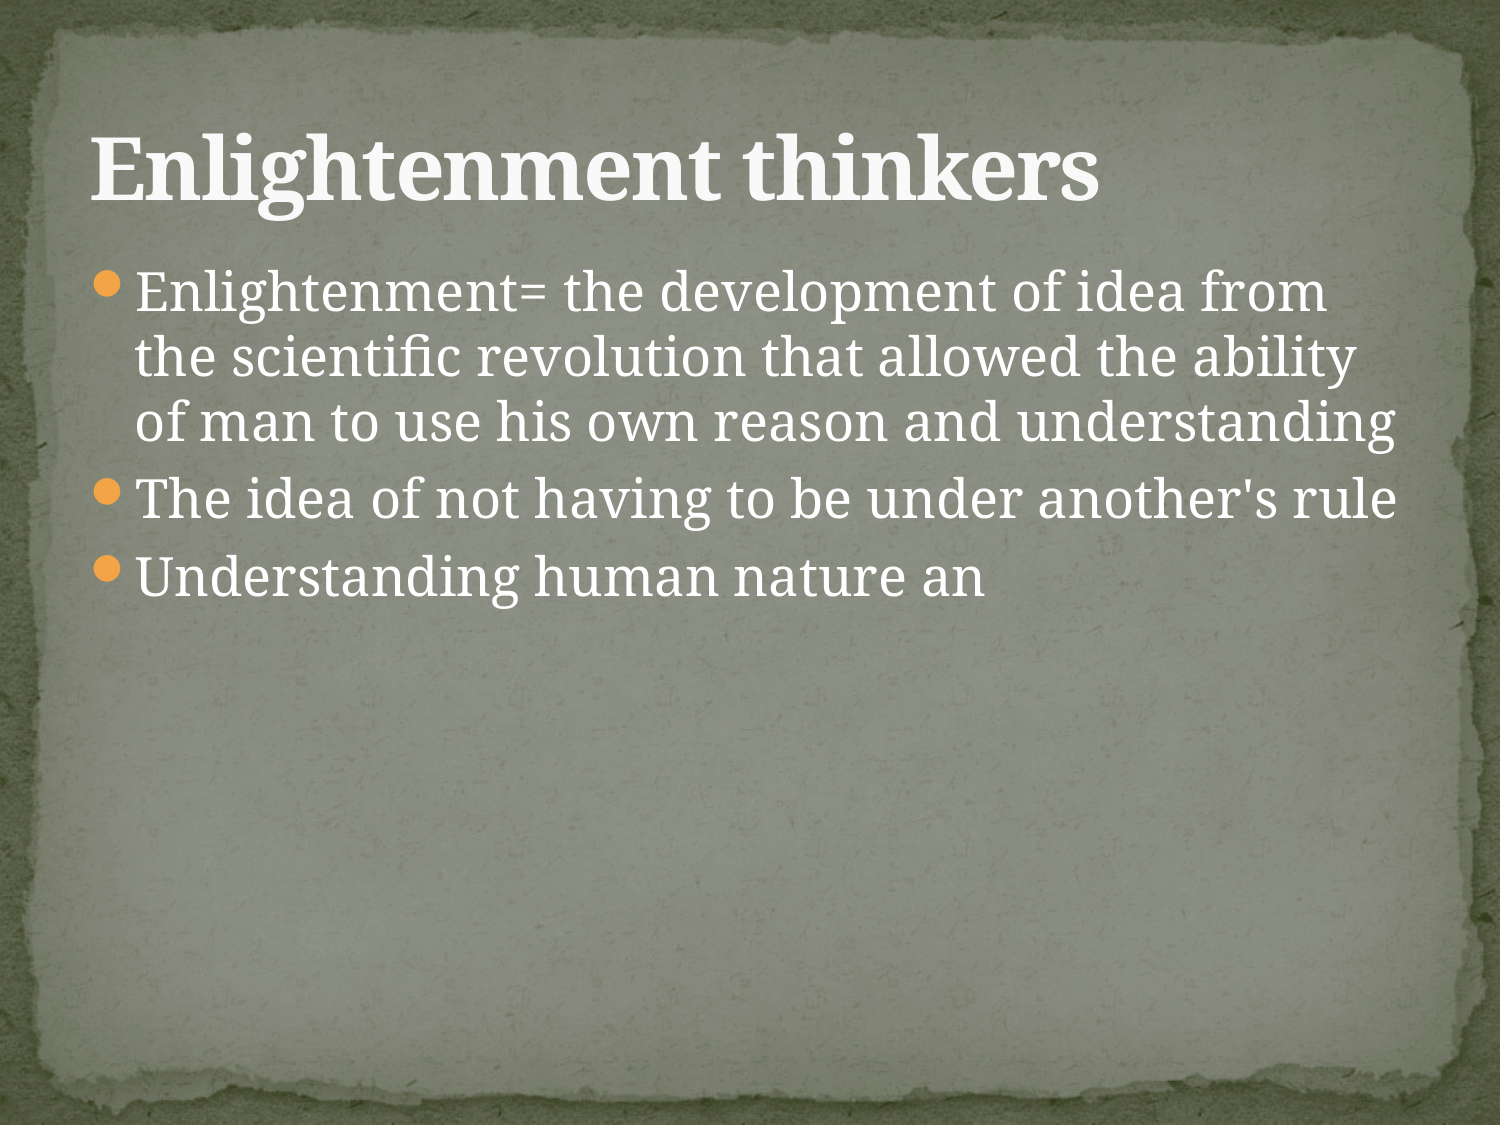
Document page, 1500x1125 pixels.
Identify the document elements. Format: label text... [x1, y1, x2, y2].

list Enlightenment= the development of idea from the scientific revolution that allowed the ability of man to use his own reason and understanding The idea of not having to be under another's rule Understanding human nature an [75, 249, 1425, 1000]
title Enlightenment thinkers [74, 24, 1425, 225]
